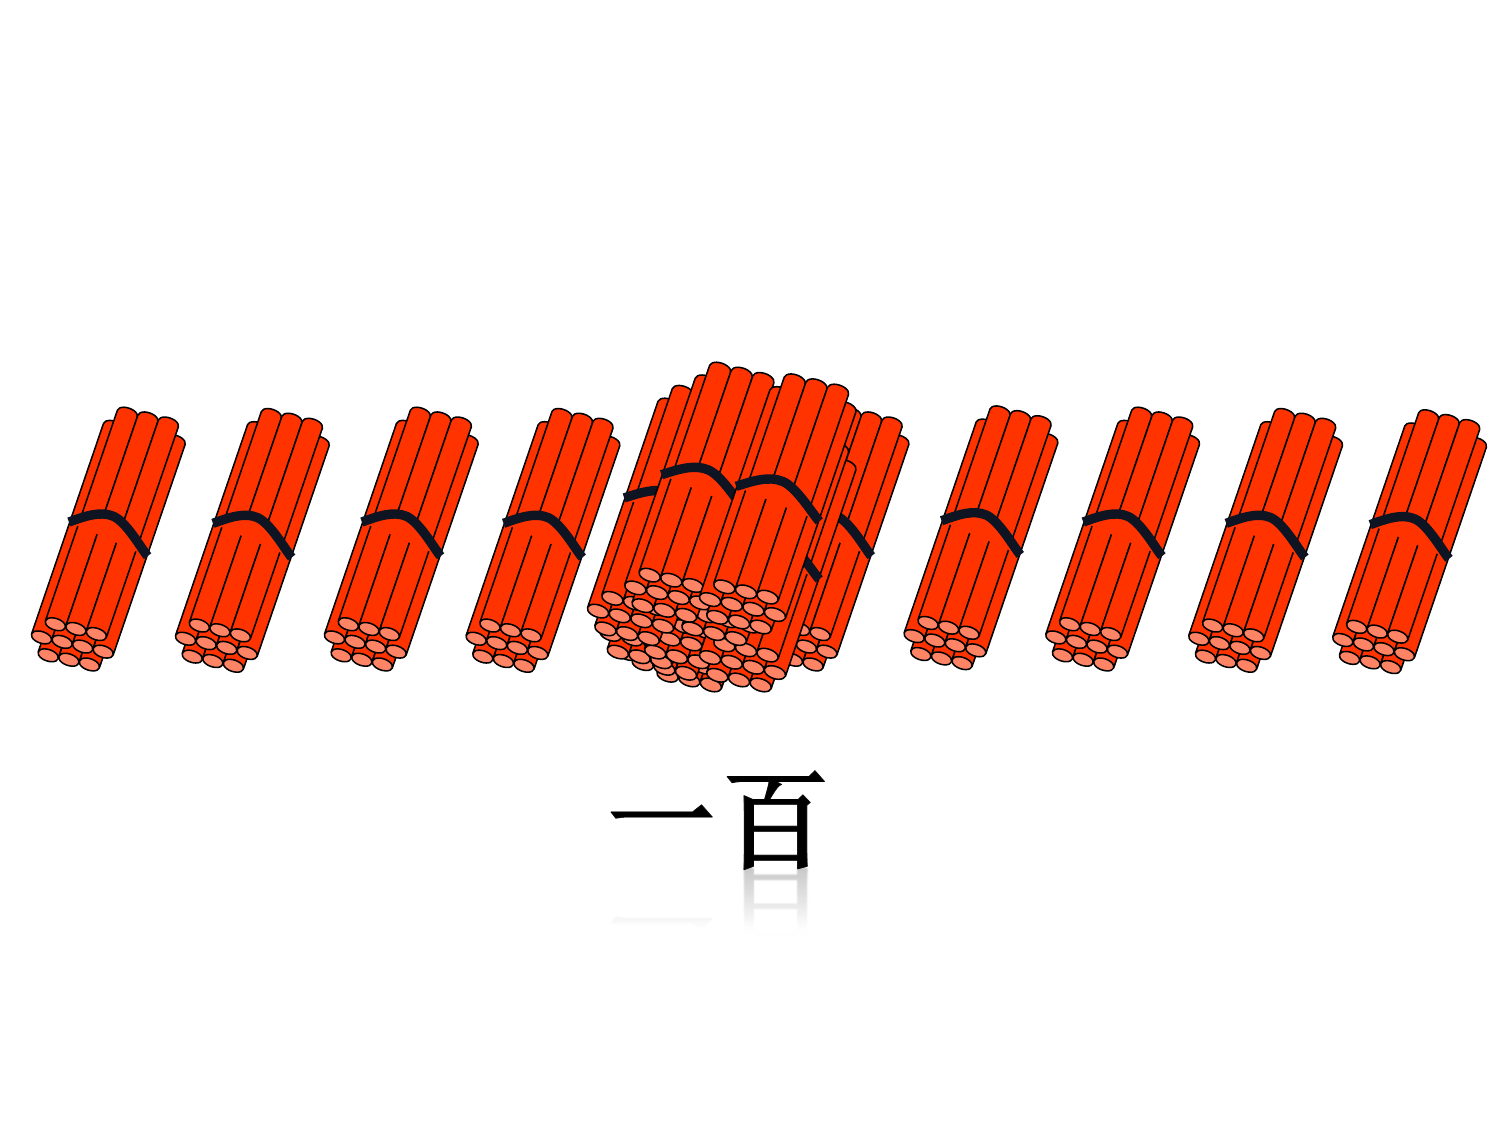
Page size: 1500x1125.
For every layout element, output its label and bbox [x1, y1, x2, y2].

text_box [823, 406, 875, 673]
text_box [938, 404, 1024, 671]
text_box [621, 361, 823, 693]
text_box [1080, 406, 1165, 673]
text_box [66, 406, 151, 673]
text_box [359, 406, 444, 673]
picture [534, 708, 904, 1029]
text_box [210, 407, 295, 674]
text_box [1367, 408, 1452, 675]
text_box [500, 407, 586, 674]
text_box [1223, 407, 1308, 674]
